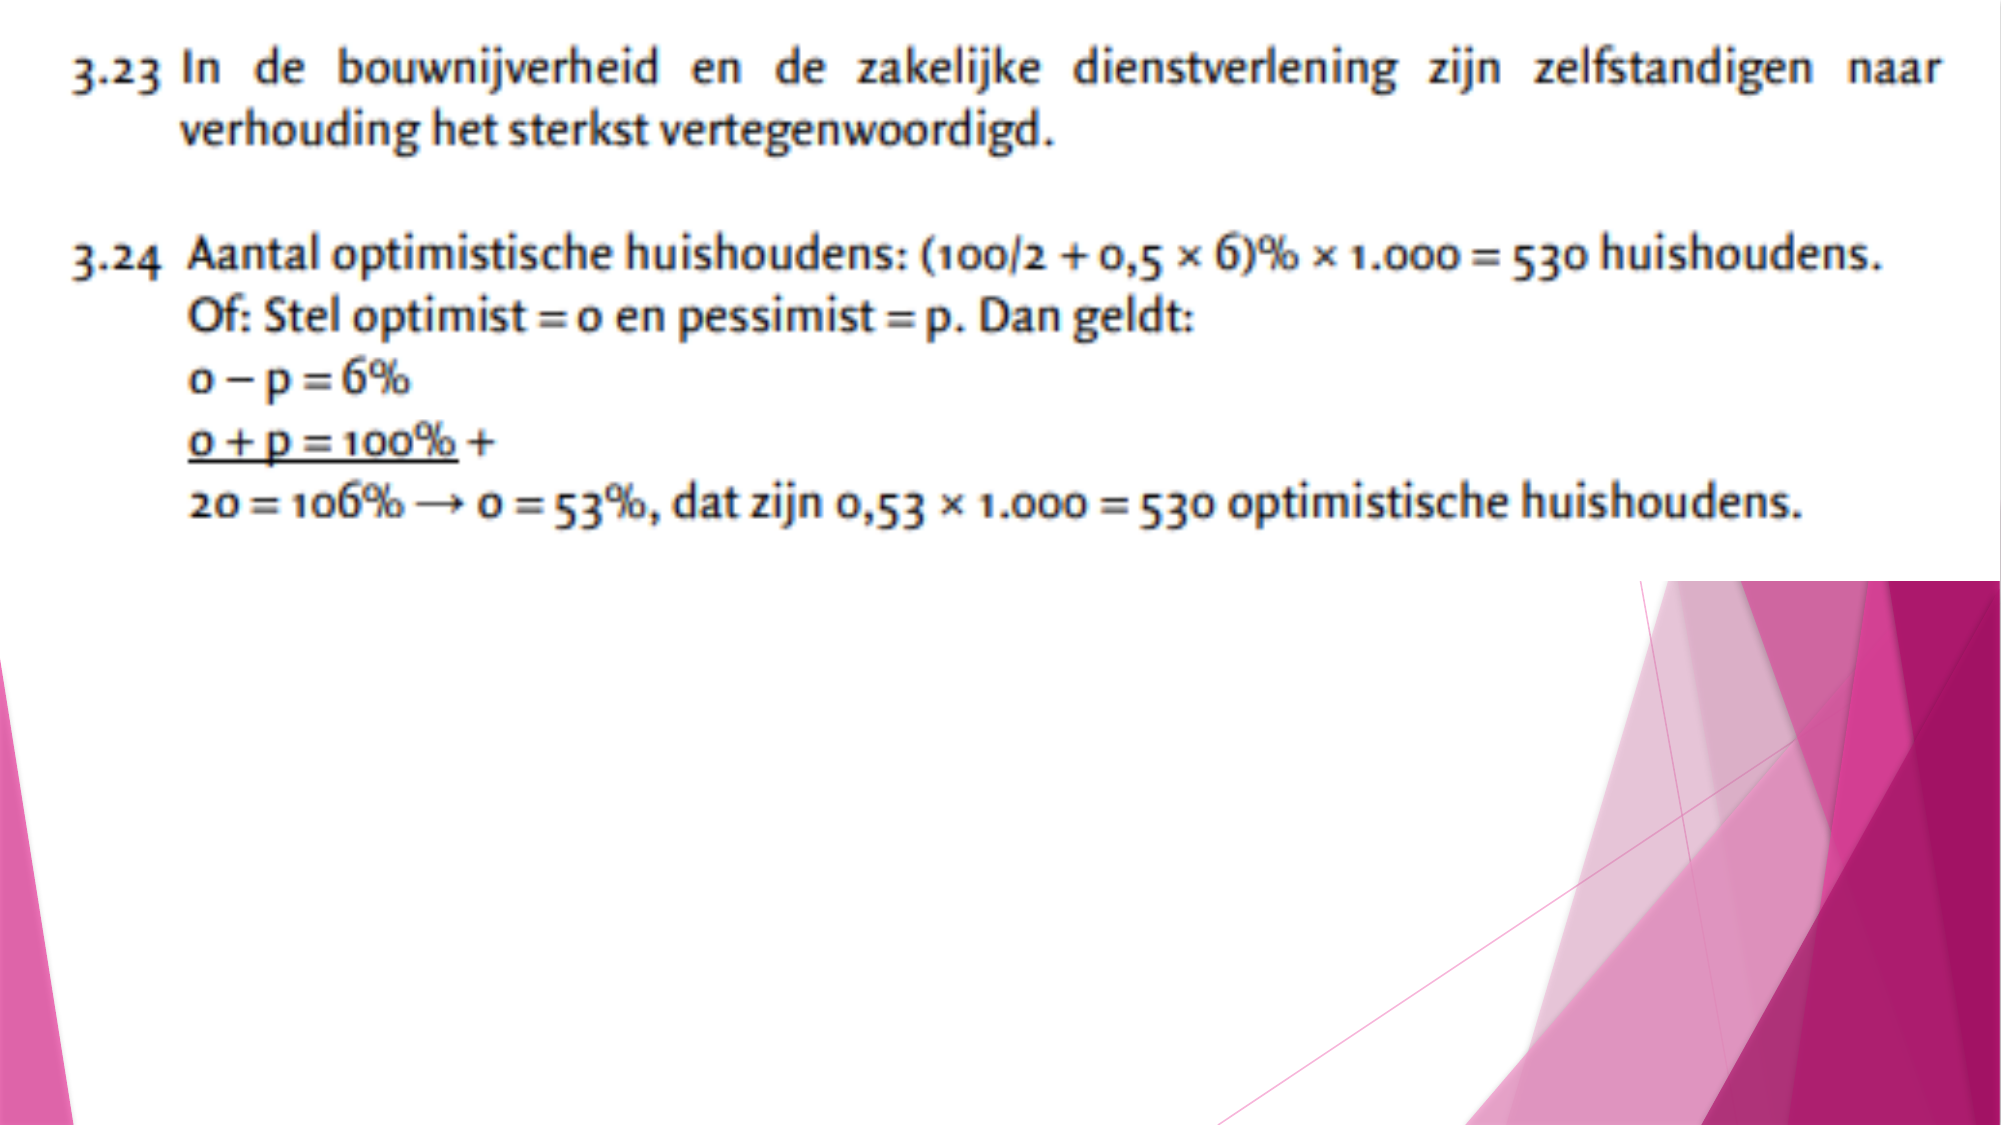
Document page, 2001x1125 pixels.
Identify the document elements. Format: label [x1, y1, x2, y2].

picture [0, 0, 2000, 581]
